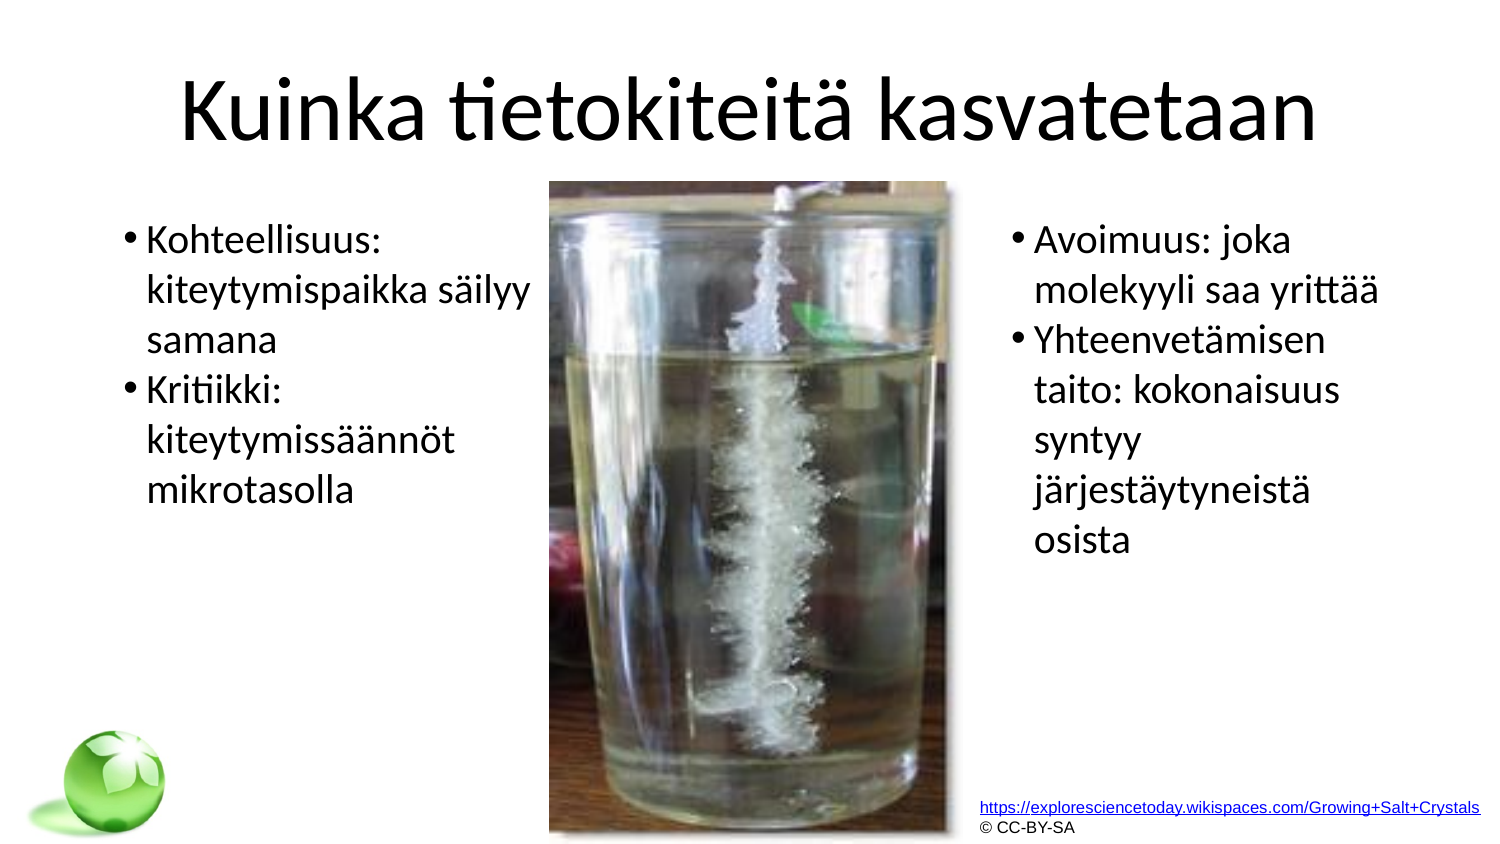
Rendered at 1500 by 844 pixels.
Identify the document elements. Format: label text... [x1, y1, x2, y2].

list Avoimuus: joka molekyyli saa yrittää Yhteenvetämisen taito: kokonaisuus syntyy järjestäytyneistä osista [967, 196, 1425, 754]
list Kohteellisuus: kiteytymispaikka säilyy samana Kritiikki: kiteytymissäännöt mikrotasolla [75, 196, 543, 754]
picture [548, 181, 963, 844]
picture [17, 720, 178, 841]
text_box https://exploresciencetoday.wikispaces.com/Growing+Salt+Crystals © CC-BY-SA [967, 789, 1496, 844]
title Kuinka tietokiteitä kasvatetaan [75, 33, 1425, 175]
